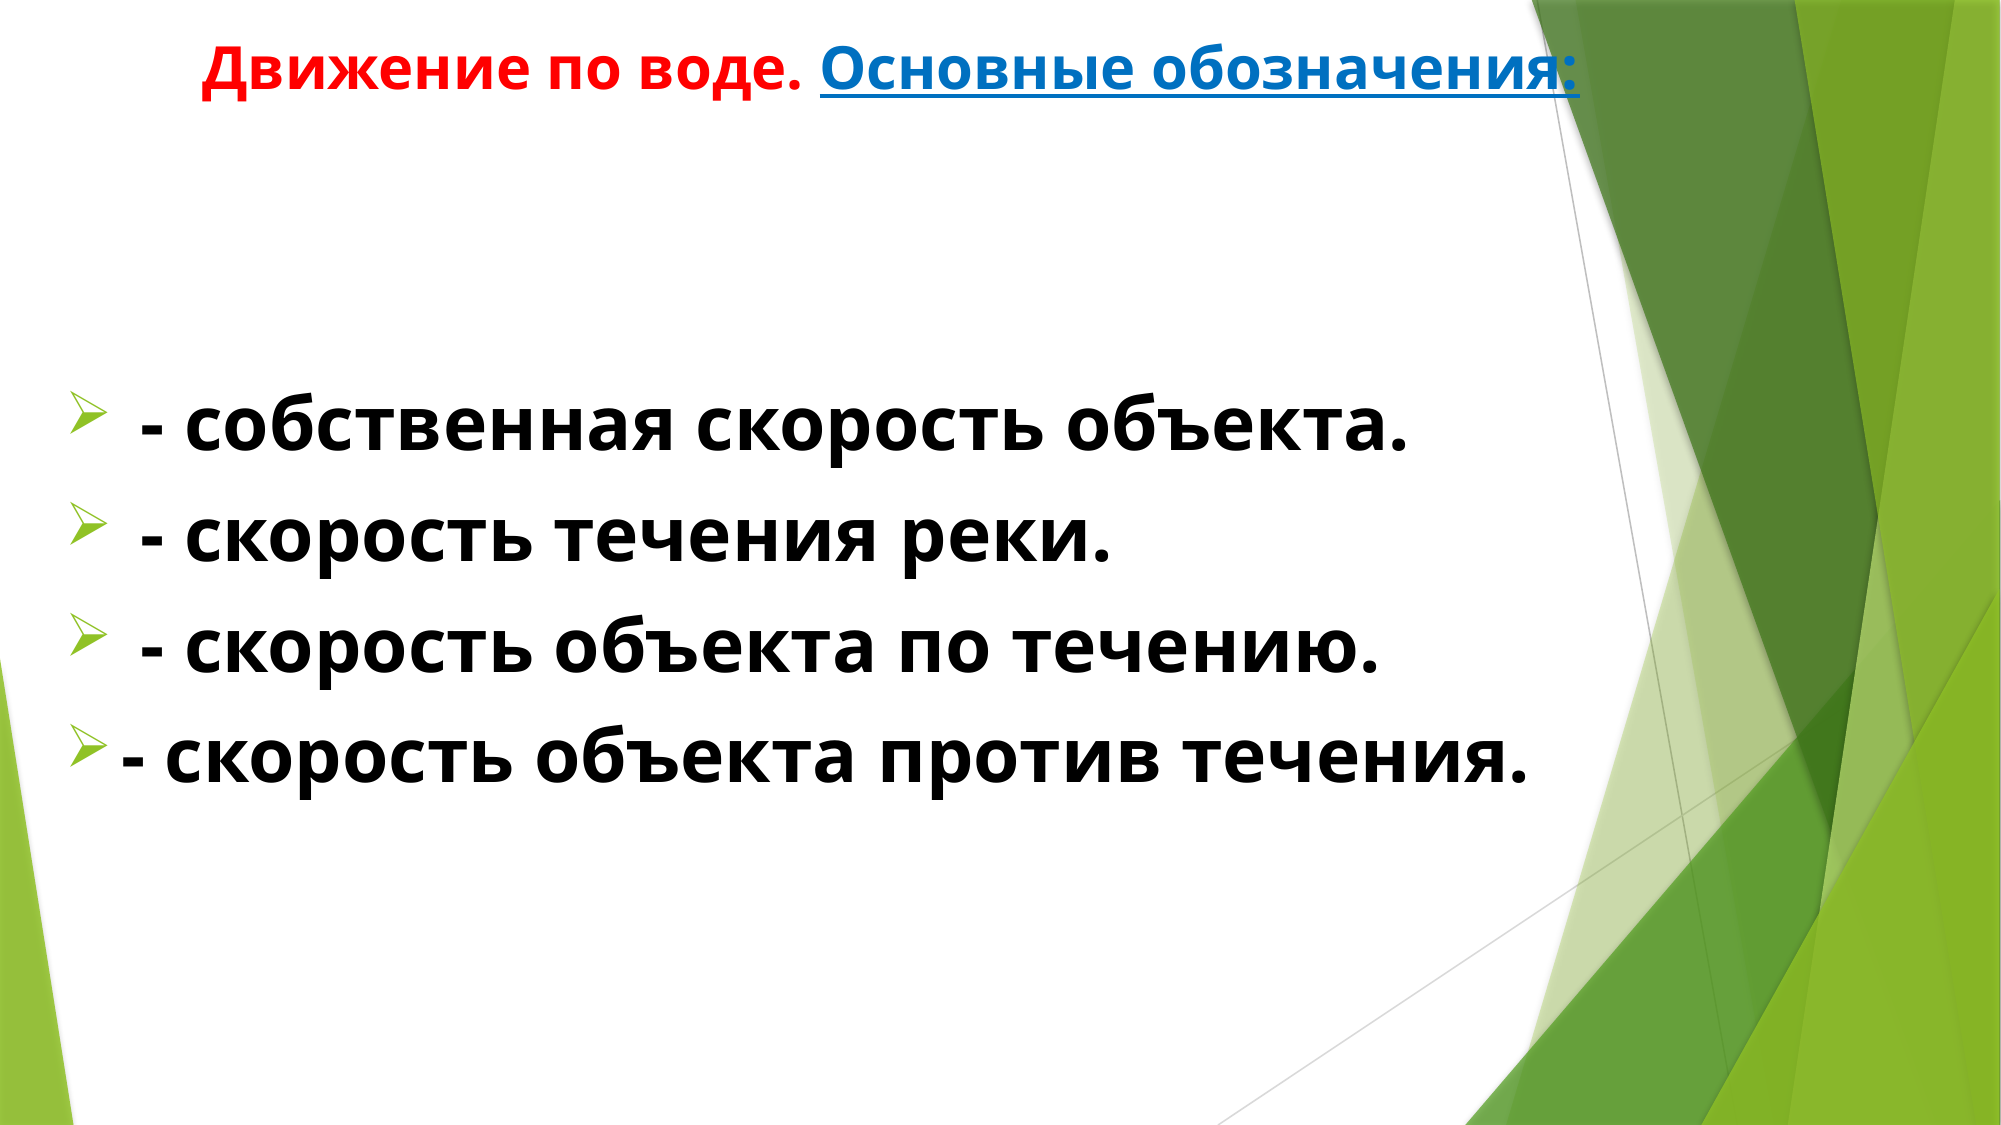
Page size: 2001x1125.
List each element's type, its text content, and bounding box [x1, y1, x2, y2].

title Движение по воде. Основные обозначения: [185, 22, 1596, 156]
